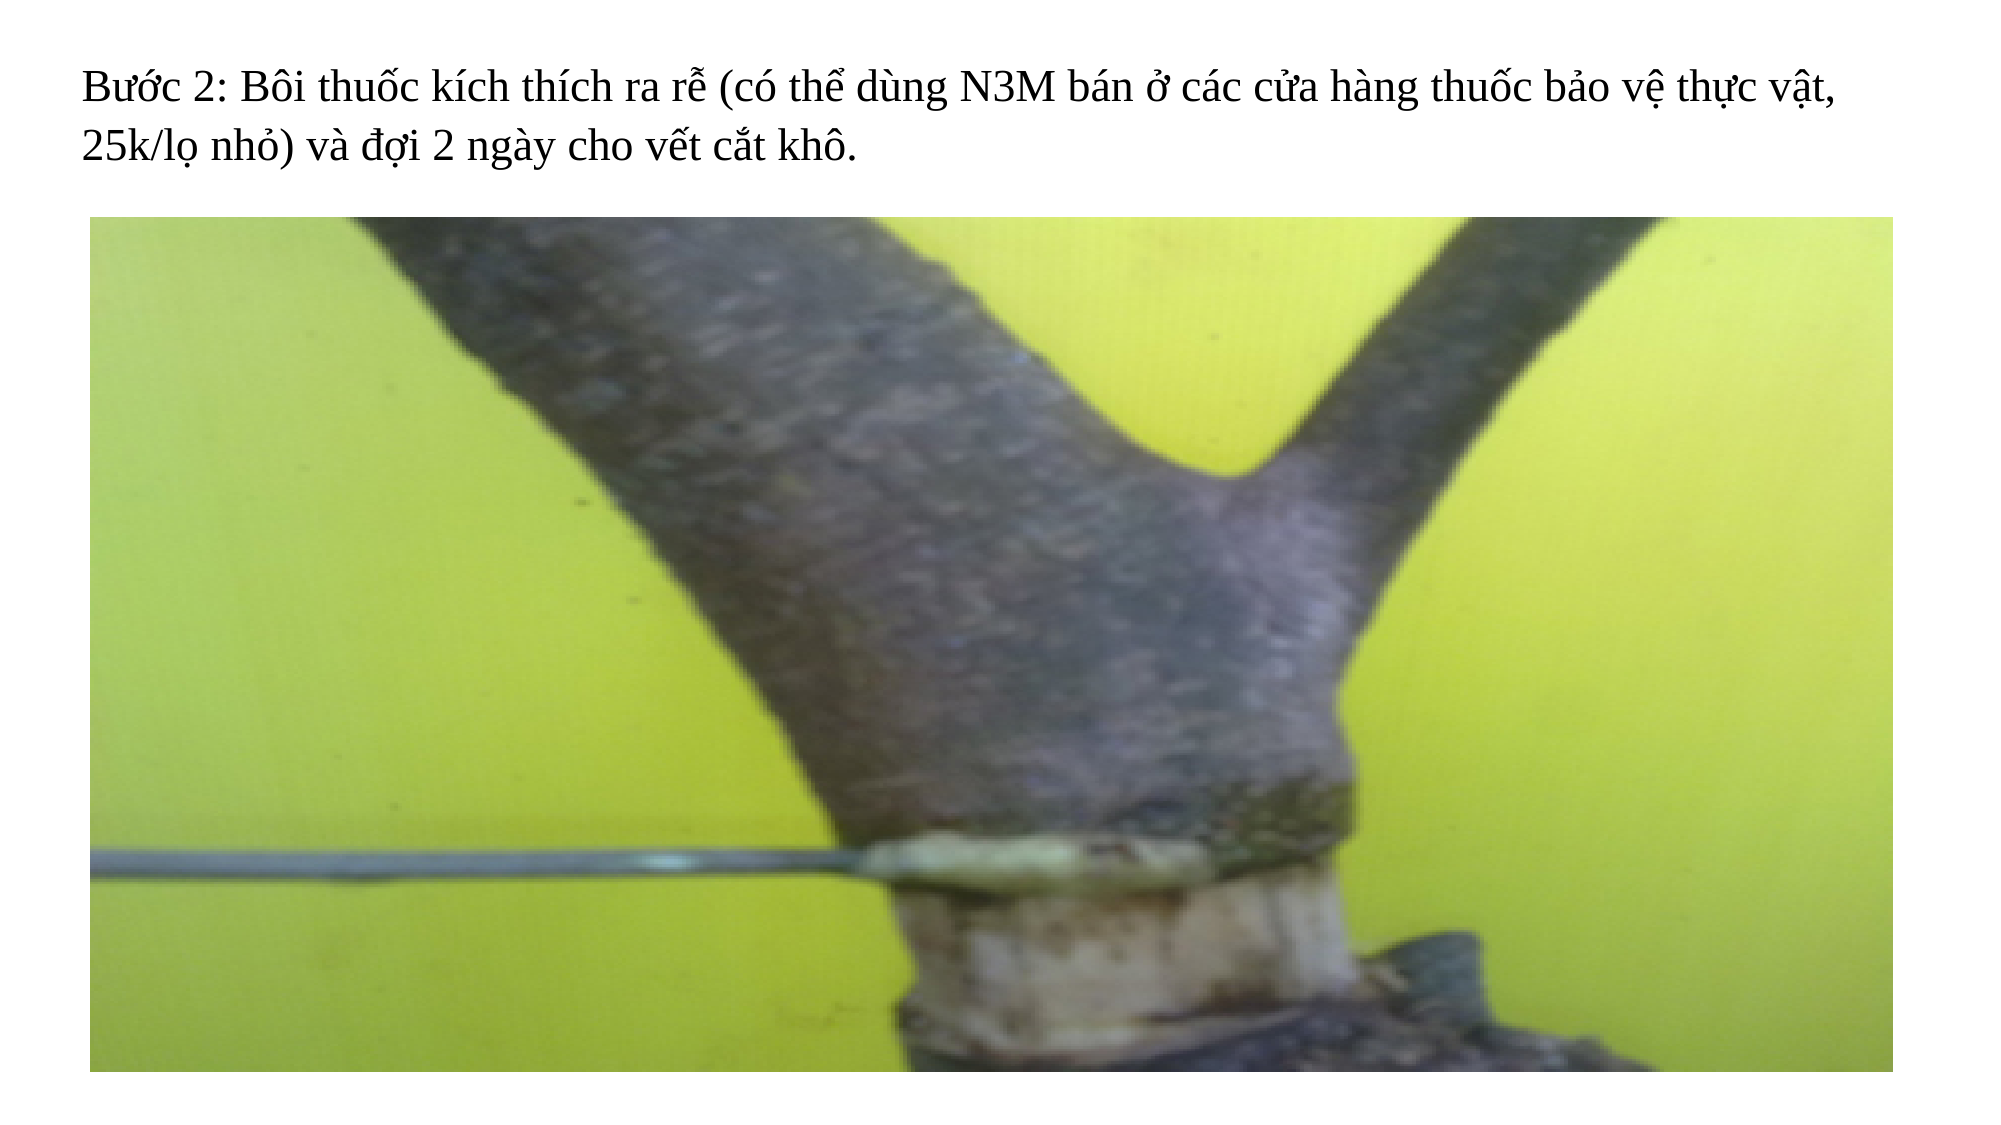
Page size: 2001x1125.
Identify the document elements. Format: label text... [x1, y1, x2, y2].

text_box Bước 2: Bôi thuốc kích thích ra rễ (có thể dùng N3M bán ở các cửa hàng thuốc bảo vệ thực vật, 25k/lọ nhỏ) và đợi 2 ngày cho vết cắt khô. [66, 44, 1893, 177]
picture [90, 217, 1893, 1072]
